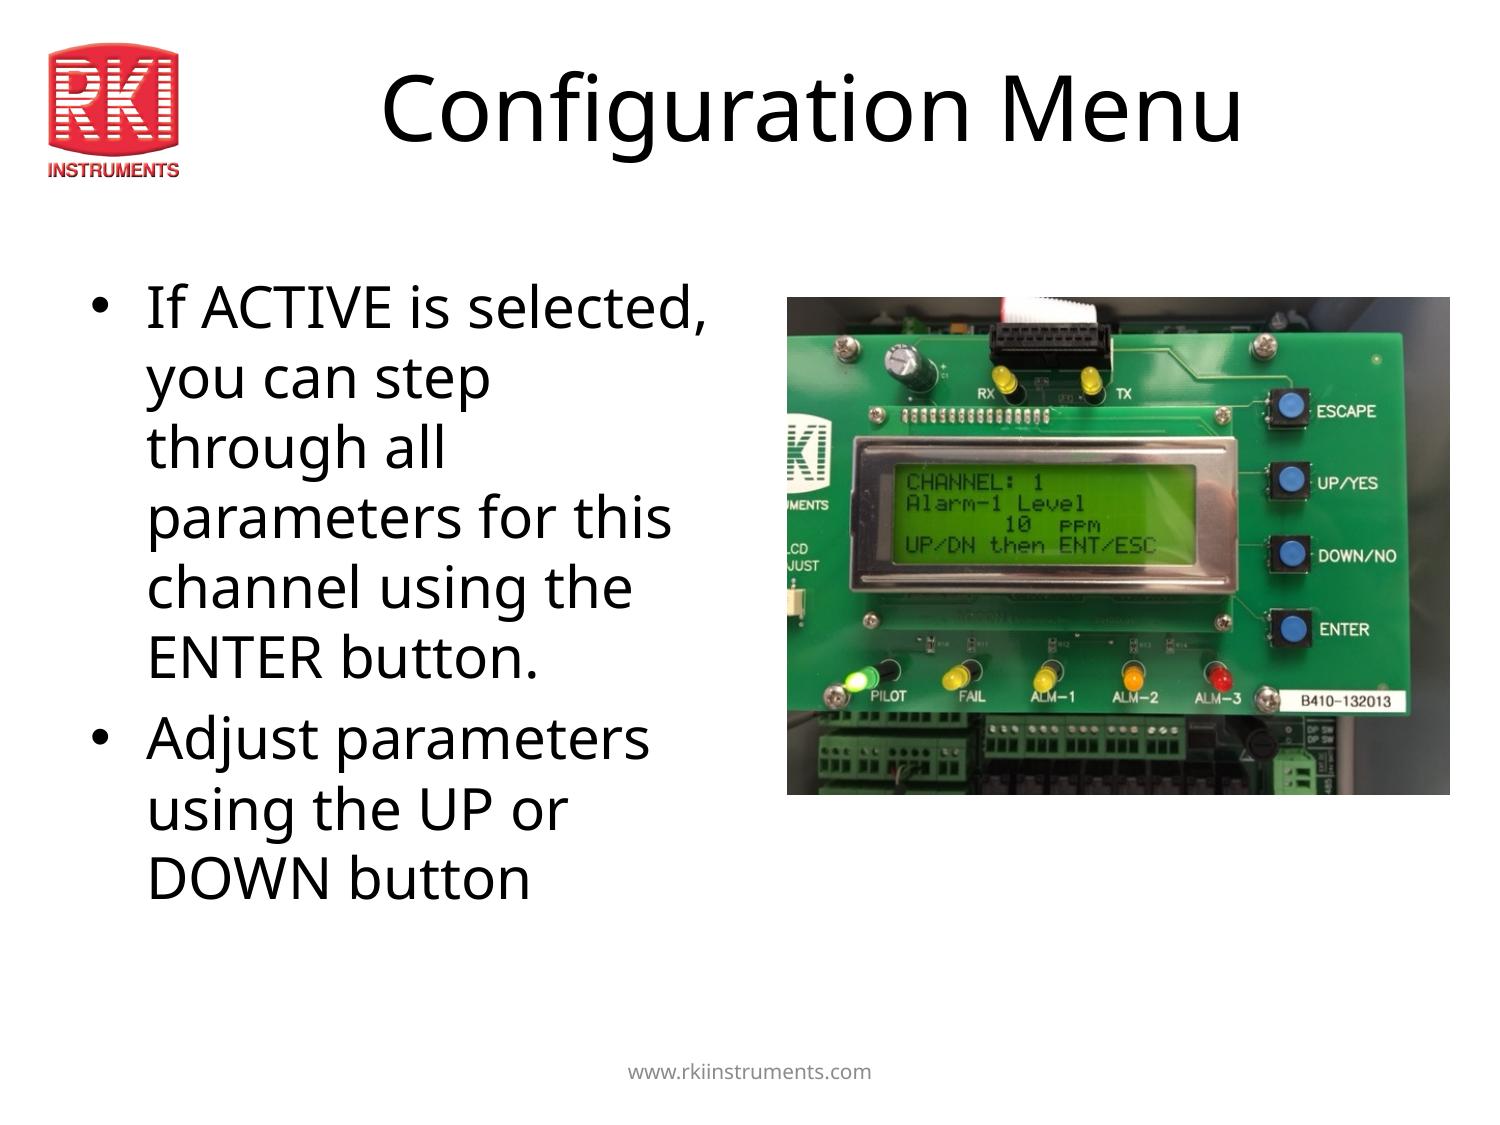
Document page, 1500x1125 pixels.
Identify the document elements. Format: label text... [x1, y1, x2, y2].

title Configuration Menu [175, 49, 1451, 161]
list If ACTIVE is selected, you can step through all parameters for this channel using the ENTER button. Adjust parameters using the UP or DOWN button [75, 262, 738, 1005]
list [787, 174, 1451, 918]
picture [37, 37, 188, 184]
footer www.rkiinstruments.com [512, 1042, 988, 1103]
